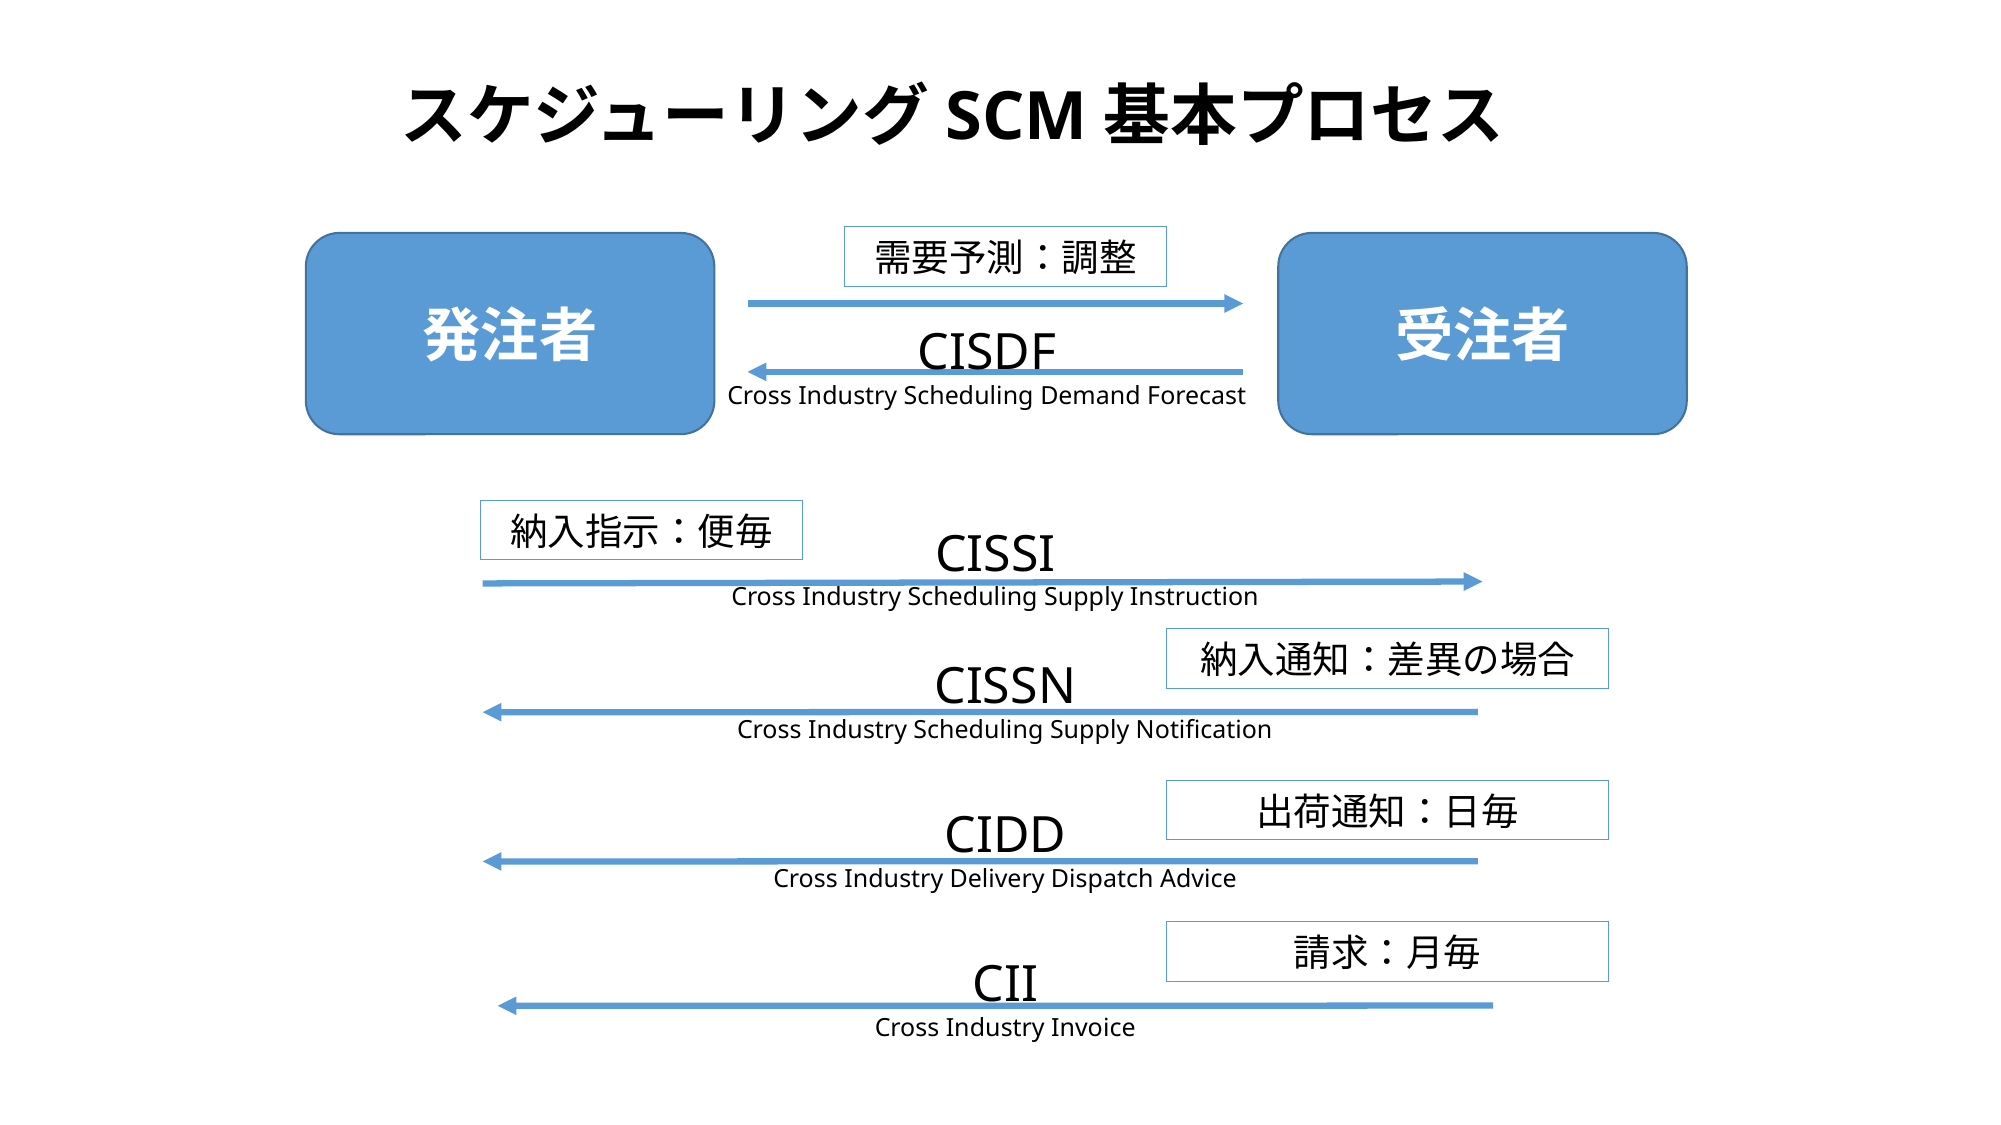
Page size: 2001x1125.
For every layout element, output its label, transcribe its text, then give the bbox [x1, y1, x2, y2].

text_box スケジューリングSCM基本プロセス [372, 65, 1532, 160]
text_box CIDD Cross Industry Delivery Dispatch Advice [714, 862, 1297, 901]
text_box 需要予測：調整 [844, 226, 1167, 287]
text_box 発注者 [304, 231, 716, 436]
text_box 請求：月毎 [1166, 921, 1609, 982]
text_box CISSI Cross Industry Scheduling Supply Instruction [704, 513, 1287, 581]
text_box CII Cross Industry Invoice [714, 1006, 1297, 1049]
text_box CII Cross Industry Invoice [714, 943, 1297, 1005]
text_box CISSI Cross Industry Scheduling Supply Instruction [704, 584, 1287, 619]
text_box 受注者 [1277, 231, 1688, 436]
text_box CISSN Cross Industry Scheduling Supply Notification [714, 713, 1297, 751]
text_box 納入指示：便毎 [480, 500, 803, 560]
text_box 納入通知：差異の場合 [1166, 628, 1609, 689]
text_box CISDF Cross Industry Scheduling Demand Forecast [696, 312, 1279, 417]
text_box CIDD Cross Industry Delivery Dispatch Advice [714, 795, 1297, 861]
text_box CISSN Cross Industry Scheduling Supply Notification [714, 645, 1297, 711]
text_box 出荷通知：日毎 [1166, 780, 1609, 840]
